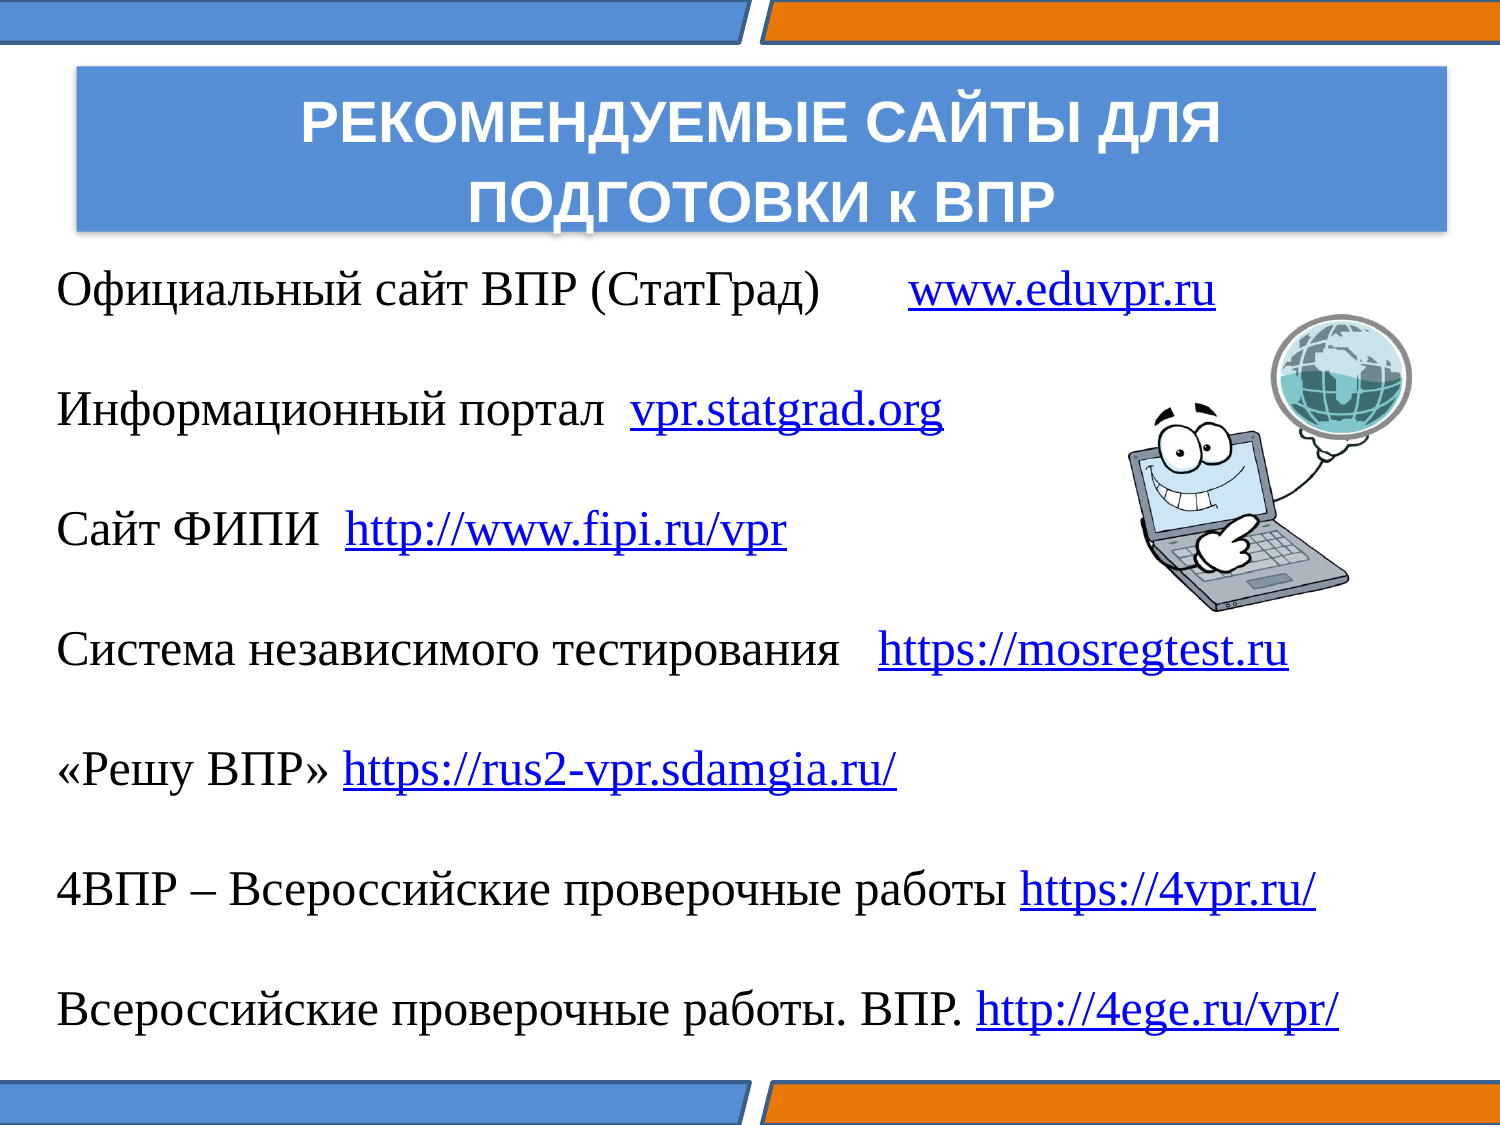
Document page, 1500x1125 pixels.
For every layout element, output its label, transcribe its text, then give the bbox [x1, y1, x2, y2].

picture [1127, 314, 1412, 612]
text_box Официальный сайт ВПР (СтатГрад) www.eduvpr.ru Информационный портал vpr.statgrad.org Сайт ФИПИ http://www.fipi.ru/vpr Система независимого тестирования https://mosregtest.ru «Решу ВПР» https://rus2-vpr.sdamgia.ru/ 4ВПР – Всероссийские проверочные работы https://4vpr.ru/ Всероссийские проверочные работы. ВПР. http://4ege.ru/vpr/ [41, 247, 1459, 1043]
text_box РЕКОМЕНДУЕМЫЕ САЙТЫ ДЛЯ ПОДГОТОВКИ к ВПР [76, 66, 1447, 232]
text_box [0, 0, 752, 45]
text_box [759, 0, 1500, 45]
text_box [759, 1080, 1500, 1125]
text_box [0, 1080, 752, 1125]
